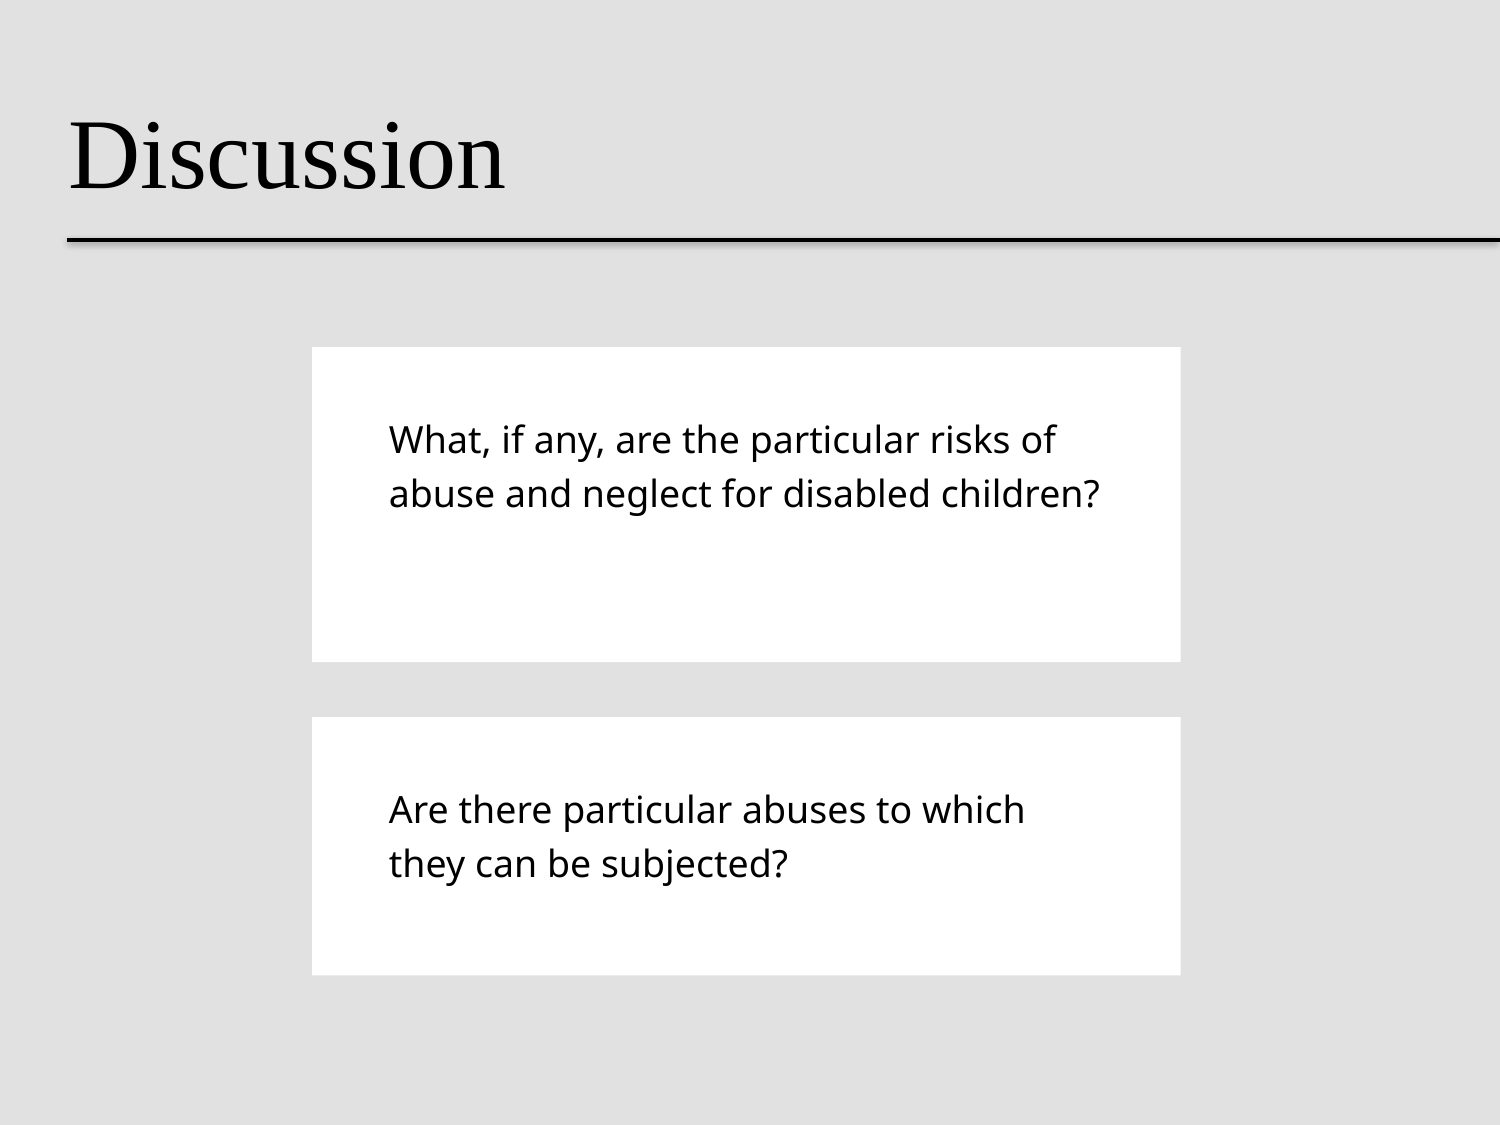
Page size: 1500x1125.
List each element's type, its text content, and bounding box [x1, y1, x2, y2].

text_box Discussion [53, 15, 1448, 304]
list What, if any, are the particular risks of abuse and neglect for disabled children? [312, 347, 1181, 663]
list Are there particular abuses to which they can be subjected? [312, 717, 1181, 976]
